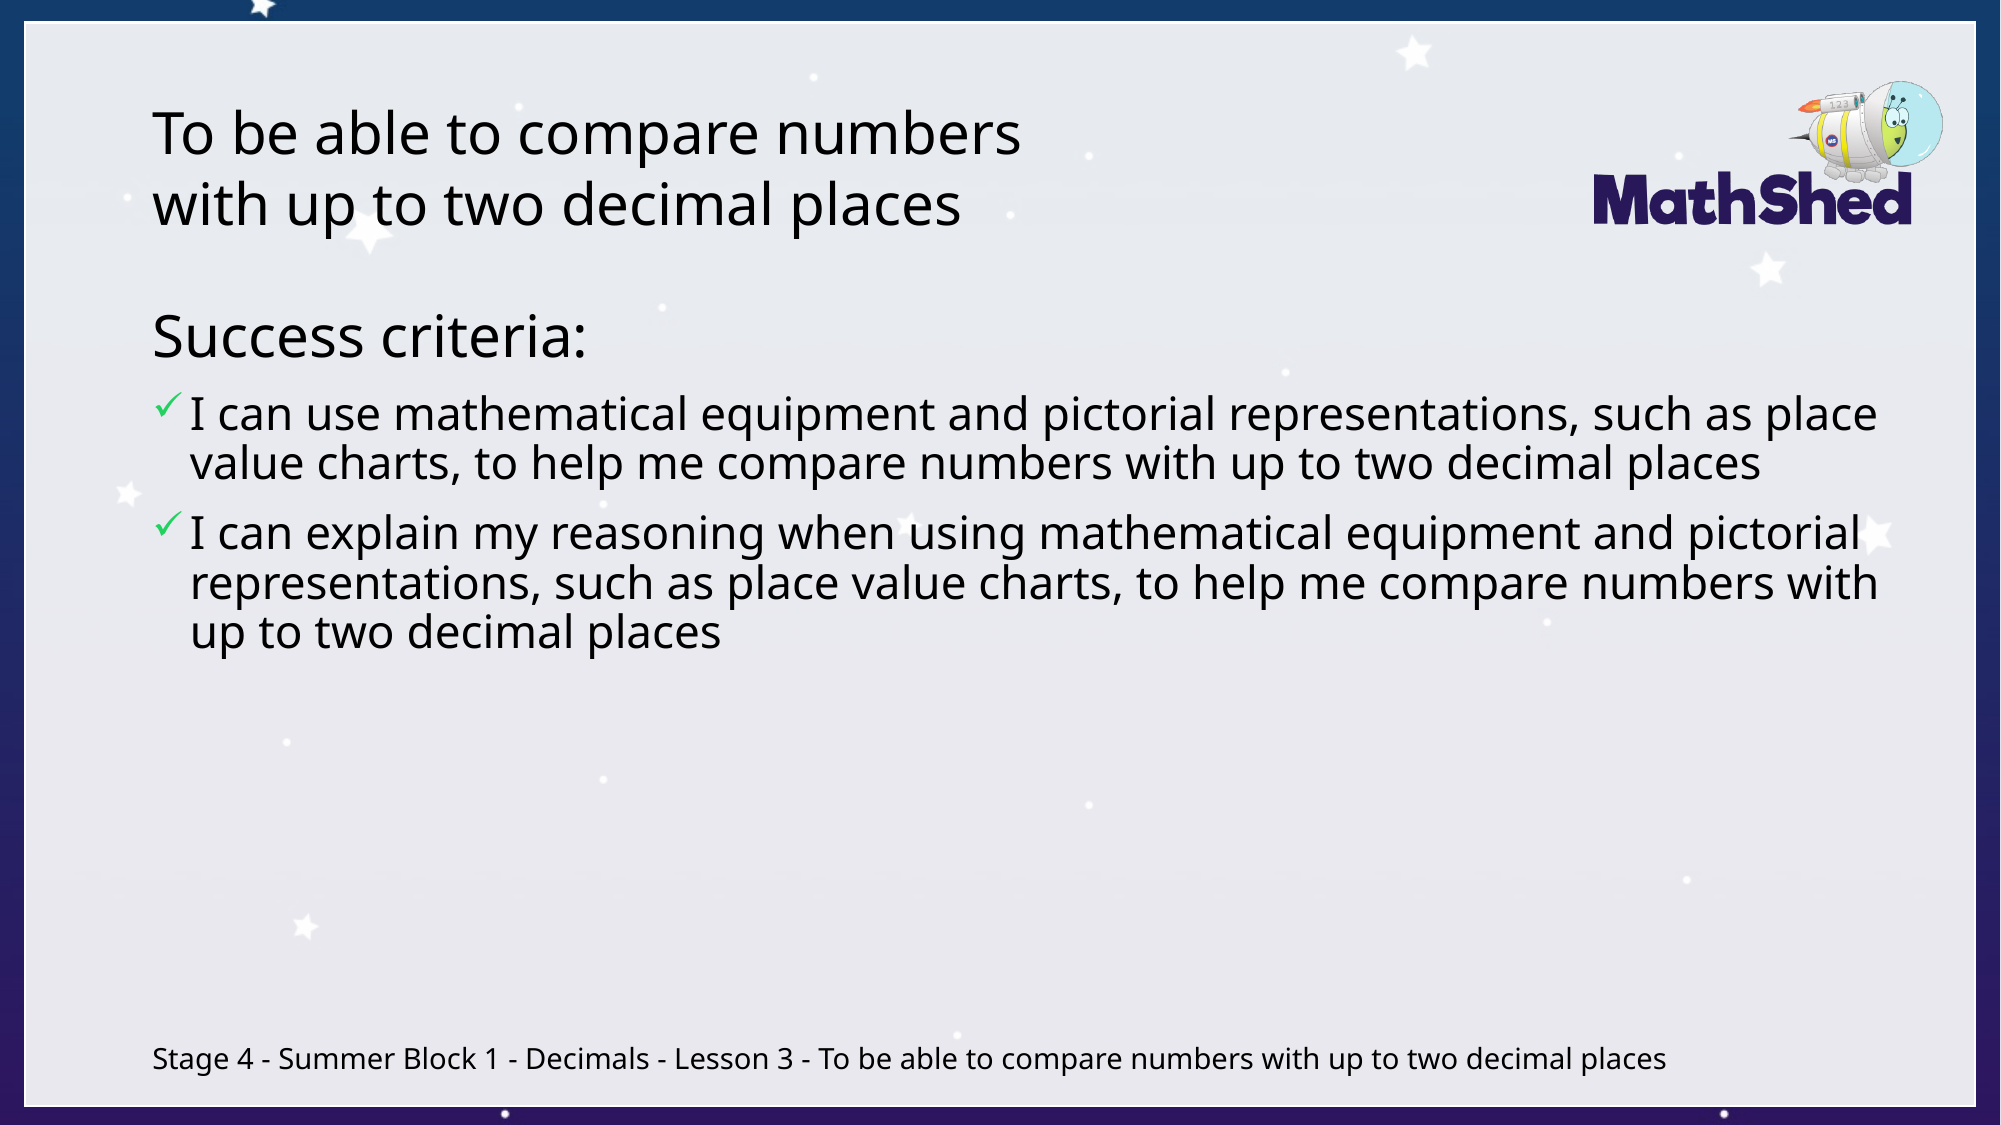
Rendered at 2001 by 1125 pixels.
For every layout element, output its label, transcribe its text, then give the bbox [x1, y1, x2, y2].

list Success criteria: I can use mathematical equipment and pictorial representations, such as place value charts, to help me compare numbers with up to two decimal places I can explain my reasoning when using mathematical equipment and pictorial representations, such as place value charts, to help me compare numbers with up to two decimal places [137, 299, 1898, 1014]
footer Stage 4 - Summer Block 1 - Decimals - Lesson 3 - To be able to compare numbers with up to two decimal places [137, 1033, 2000, 1093]
title To be able to compare numbers with up to two decimal places [137, 59, 1578, 278]
picture [0, 0, 2001, 1125]
